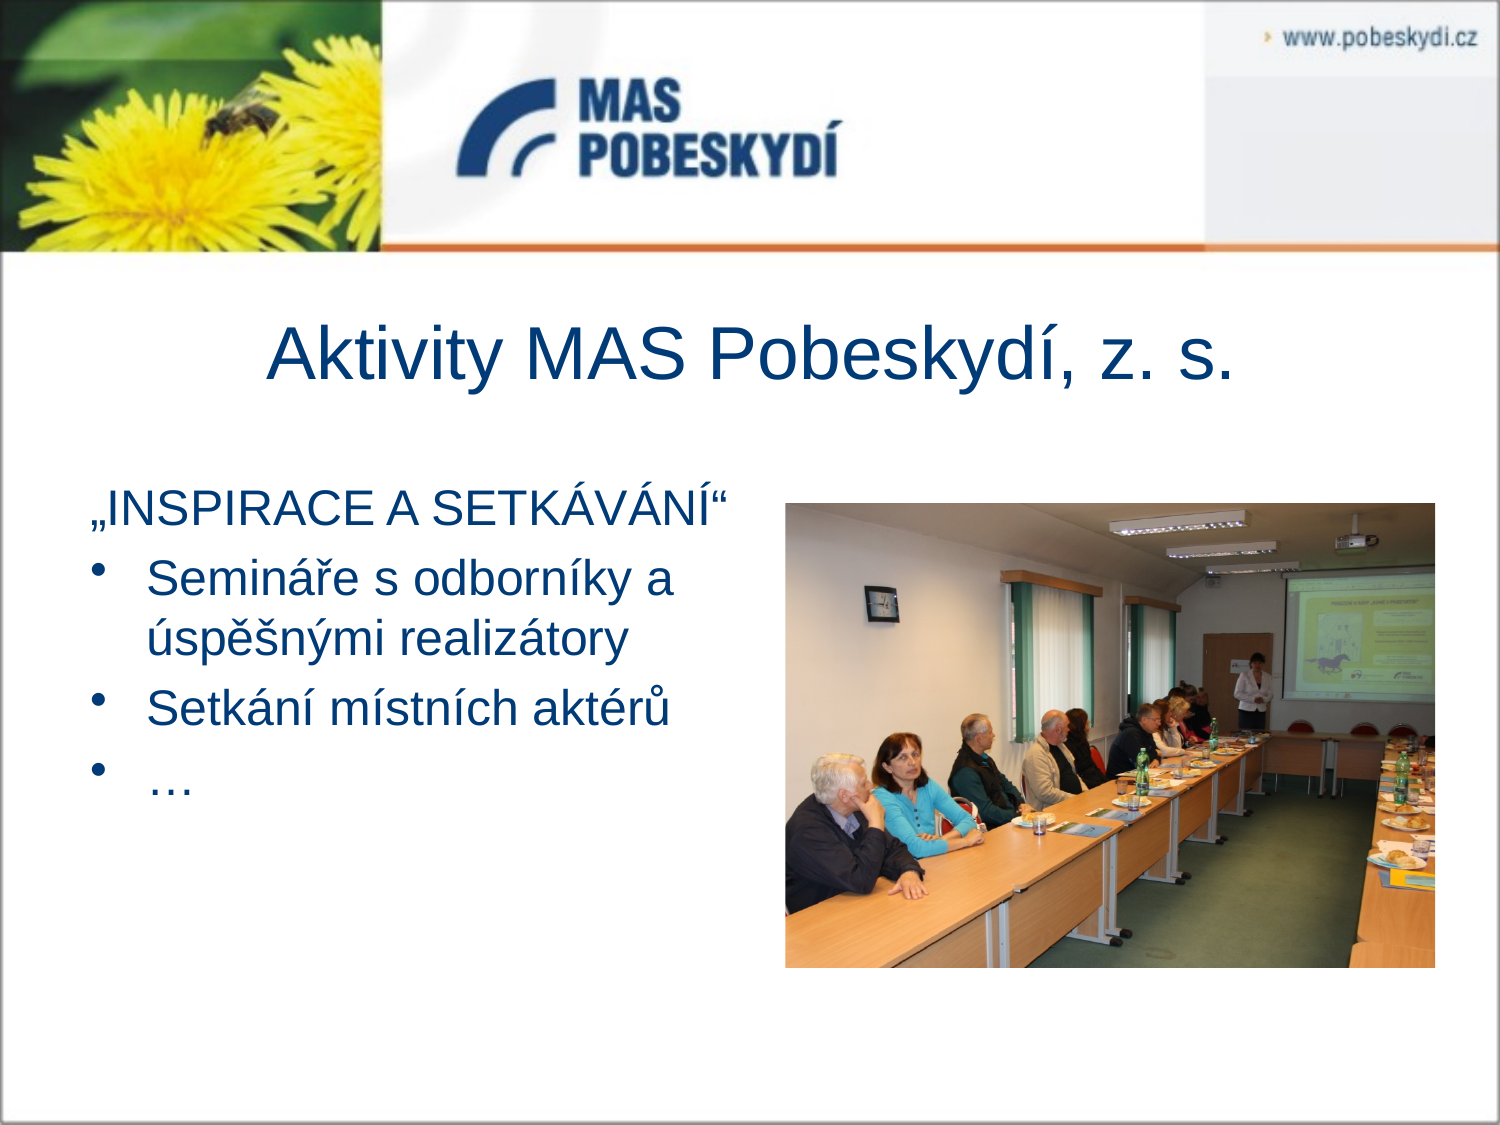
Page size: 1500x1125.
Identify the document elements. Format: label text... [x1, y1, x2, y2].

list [785, 503, 1436, 968]
picture [0, 0, 1500, 1125]
title Aktivity MAS Pobeskydí, z. s. [76, 255, 1428, 444]
list „INSPIRACE A SETKÁVÁNÍ“ Semináře s odborníky a úspěšnými realizátory Setkání místních aktérů … [74, 467, 845, 1006]
